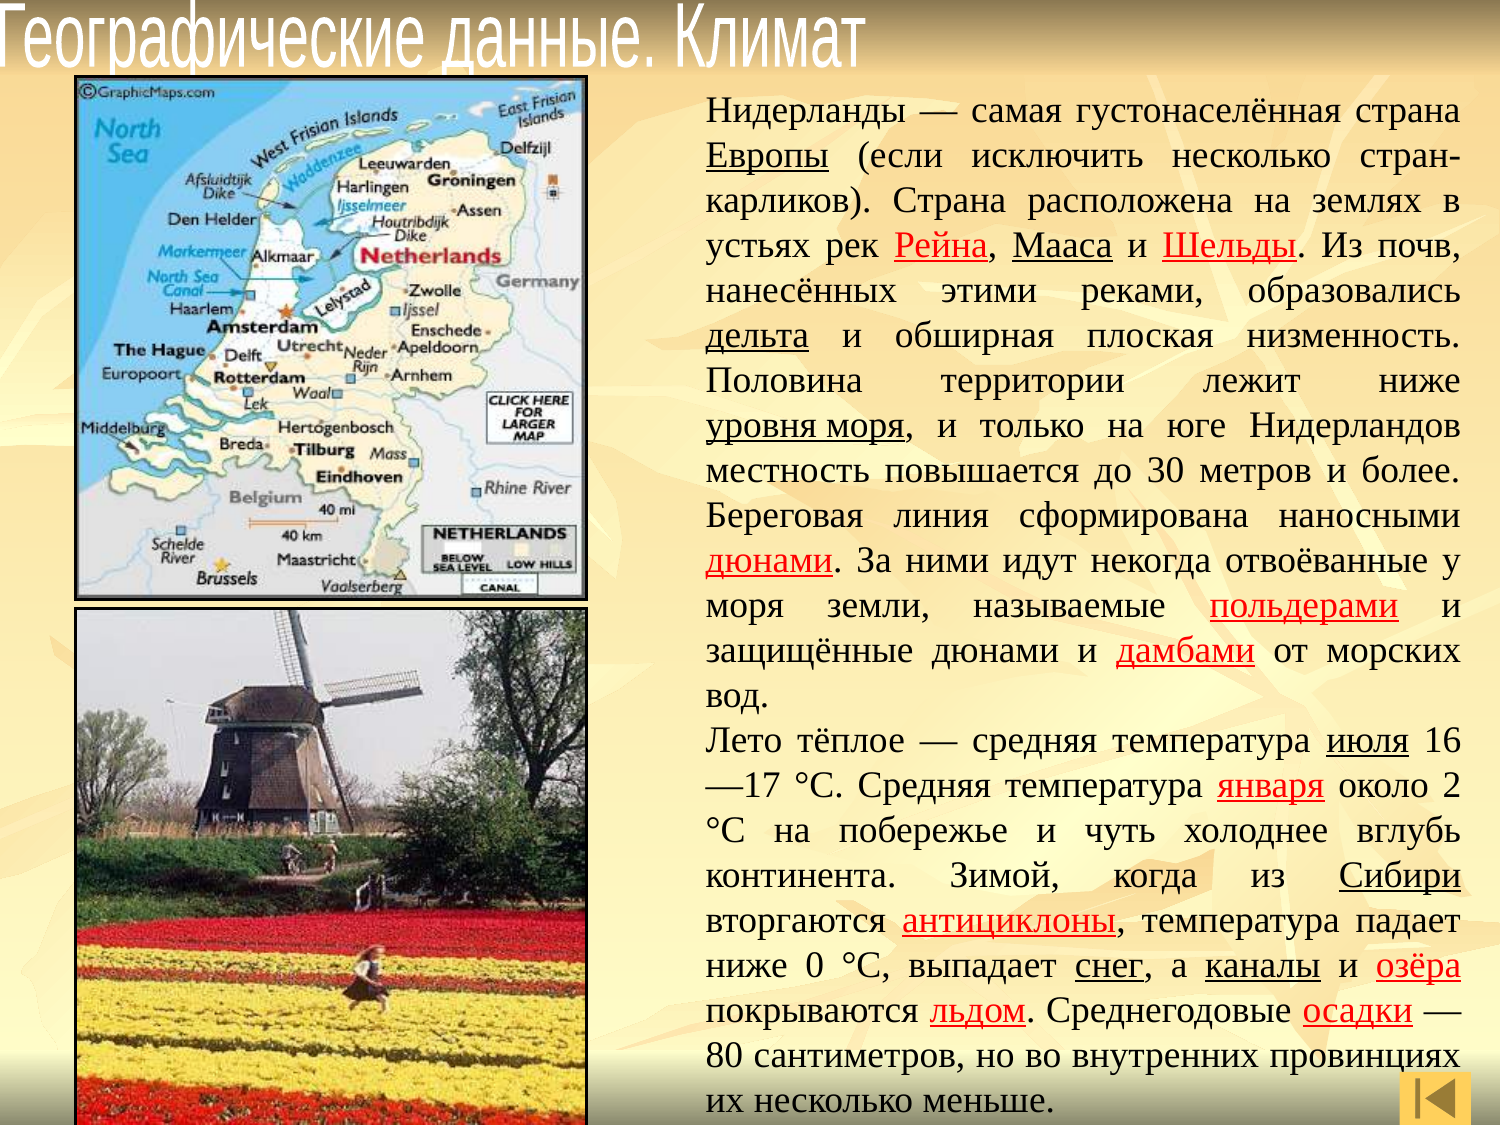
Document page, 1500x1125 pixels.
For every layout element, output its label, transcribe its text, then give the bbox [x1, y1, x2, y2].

picture [76, 77, 585, 599]
text_box [1399, 1071, 1471, 1125]
picture [76, 609, 585, 1125]
text_box Нидерланды — самая густонаселённая страна Европы (если исключить несколько стран-карликов). Страна расположена на землях в устьях рек Рейна, Мааса и Шельды. Из почв, нанесённых этими реками, образовались дельта и обширная плоская низменность. Половина территории лежит ниже уровня моря, и только на юге Нидерландов местность повышается до 30 метров и более. Береговая линия сформирована наносными дюнами. За ними идут некогда отвоёванные у моря земли, называемые польдерами и защищённые дюнами и дамбами от морских вод. Лето тёплое — средняя температура июля 16—17 °C. Средняя температура января около 2 °C на побережье и чуть холоднее вглубь континента. Зимой, когда из Сибири вторгаются антициклоны, температура падает ниже 0 °C, выпадает снег, а каналы и озёра покрываются льдом. Среднегодовые осадки — 80 сантиметров, но во внутренних провинциях их несколько меньше. [690, 78, 1477, 1125]
